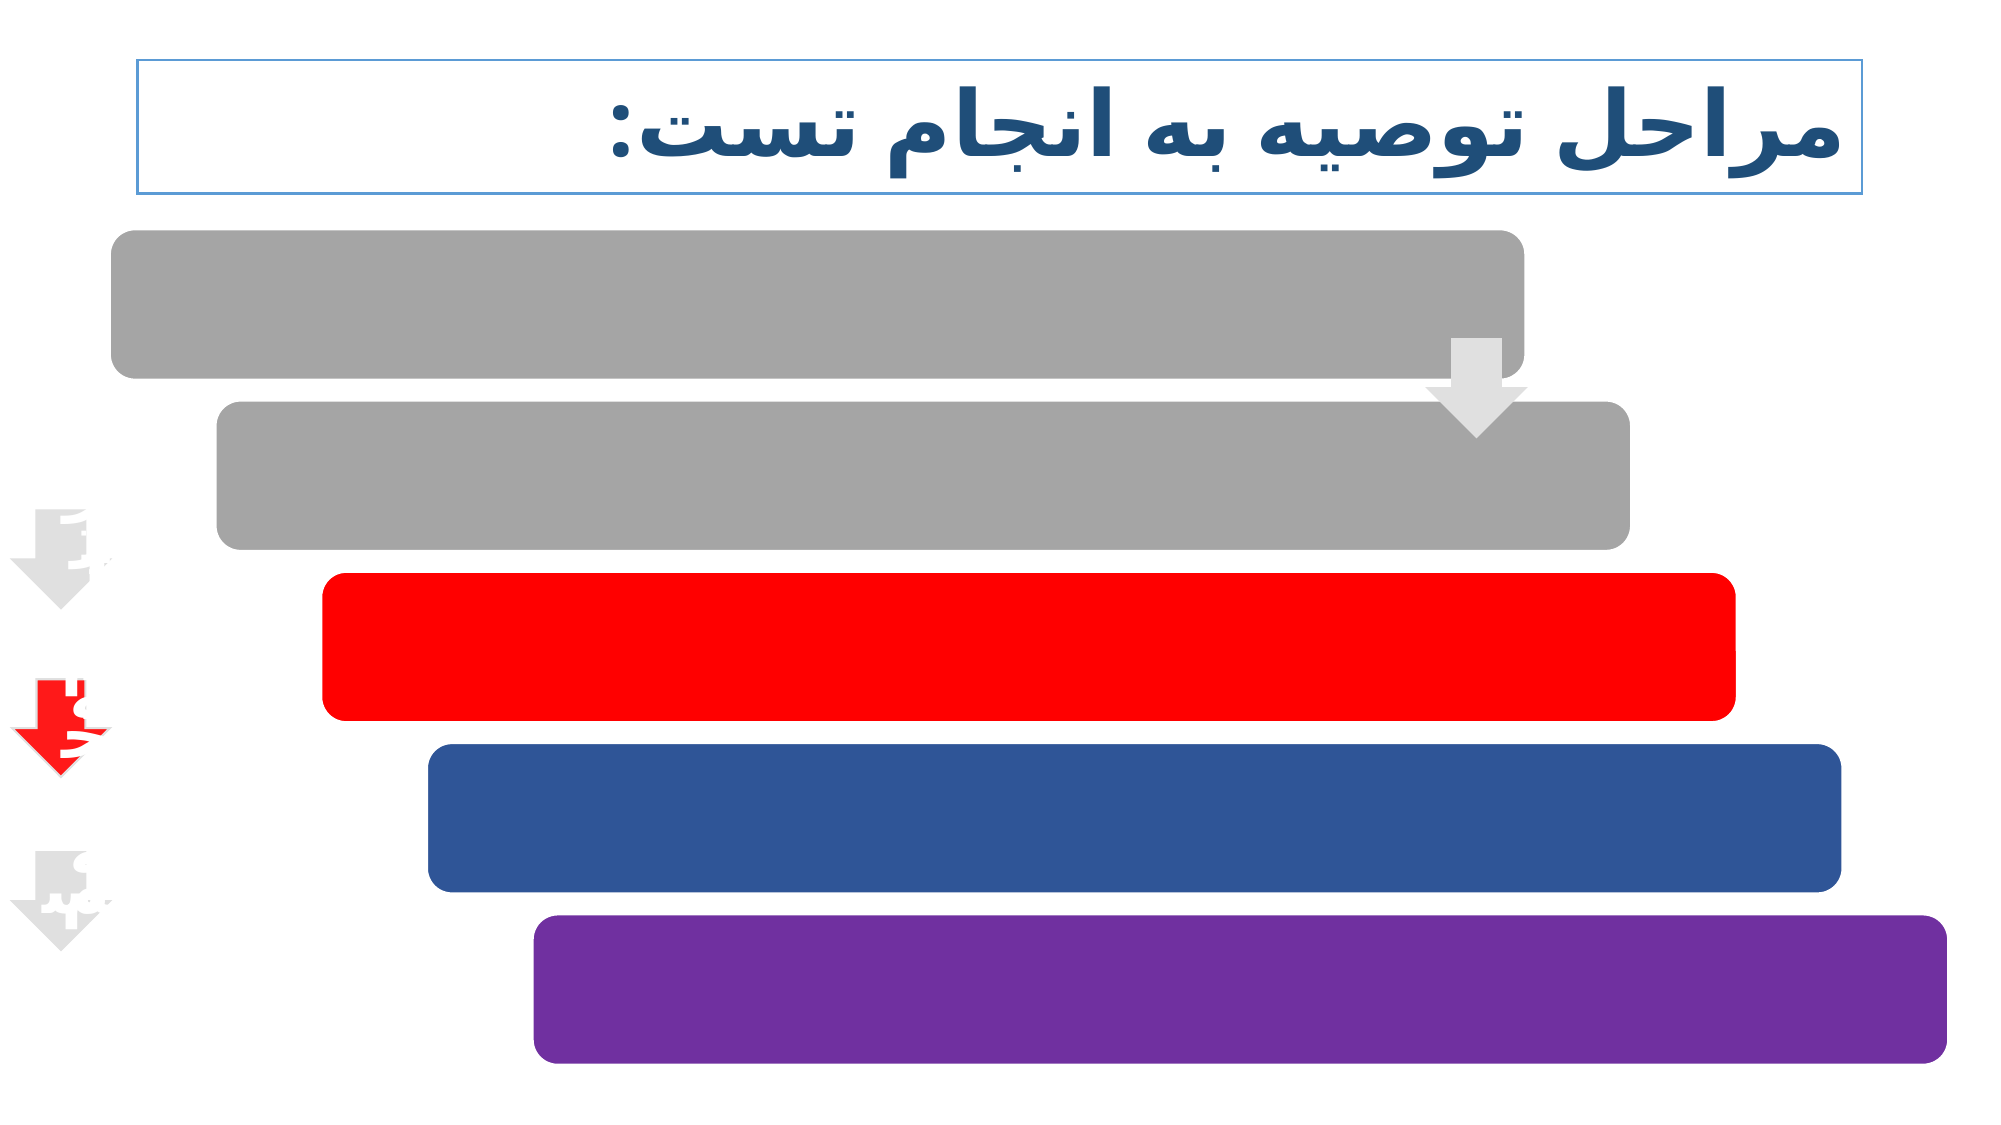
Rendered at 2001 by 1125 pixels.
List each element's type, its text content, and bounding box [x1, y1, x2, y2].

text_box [109, 229, 1949, 1065]
title مراحل توصیه به انجام تست: [136, 59, 1863, 195]
